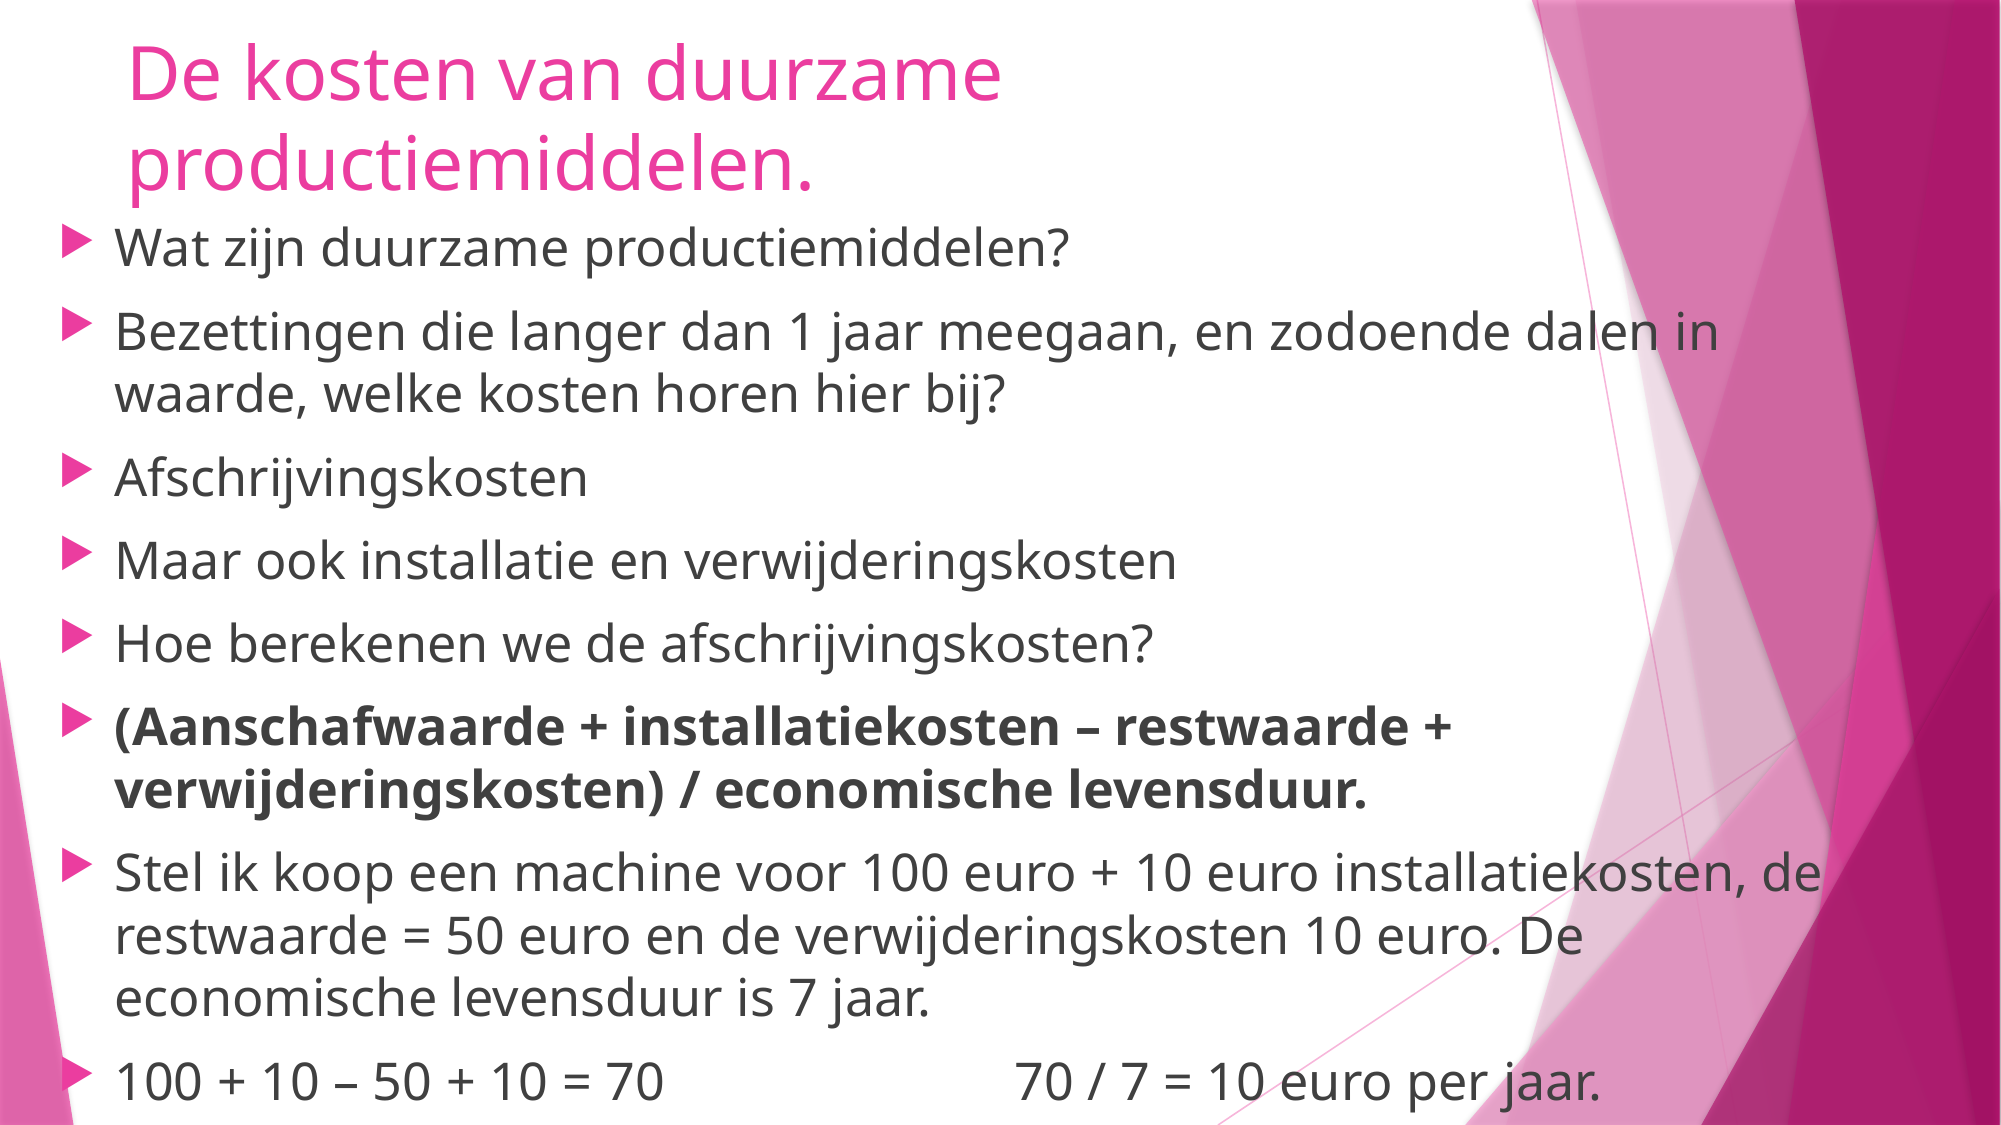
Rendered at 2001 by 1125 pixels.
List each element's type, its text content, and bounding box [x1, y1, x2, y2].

list Wat zijn duurzame productiemiddelen? Bezettingen die langer dan 1 jaar meegaan, en zodoende dalen in waarde, welke kosten horen hier bij? Afschrijvingskosten Maar ook installatie en verwijderingskosten Hoe berekenen we de afschrijvingskosten? (Aanschafwaarde + installatiekosten – restwaarde + verwijderingskosten) / economische levensduur. Stel ik koop een machine voor 100 euro + 10 euro installatiekosten, de restwaarde = 50 euro en de verwijderingskosten 10 euro. De economische levensduur is 7 jaar. 100 + 10 – 50 + 10 = 70 70 / 7 = 10 euro per jaar. [43, 207, 1848, 991]
title De kosten van duurzame productiemiddelen. [111, 17, 1522, 207]
